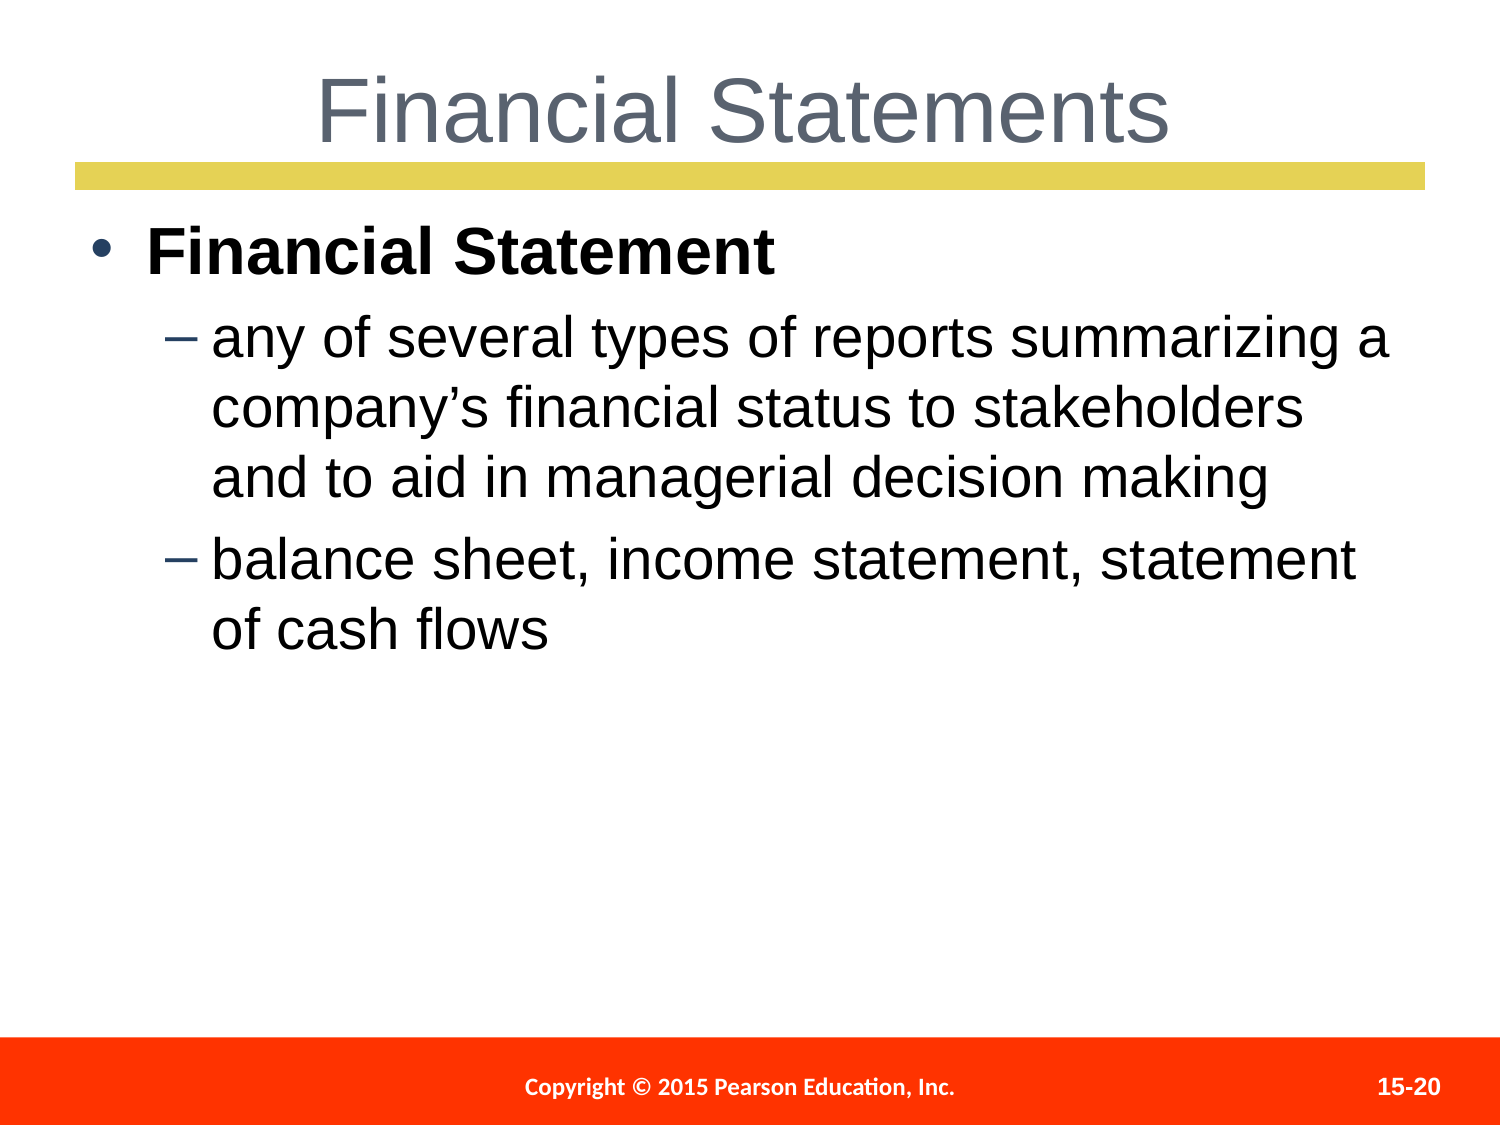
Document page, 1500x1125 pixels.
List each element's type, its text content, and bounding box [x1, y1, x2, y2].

list Financial Statement any of several types of reports summarizing a company’s financial status to stakeholders and to aid in managerial decision making balance sheet, income statement, statement of cash flows [74, 199, 1426, 1006]
title Financial Statements [49, 12, 1438, 201]
